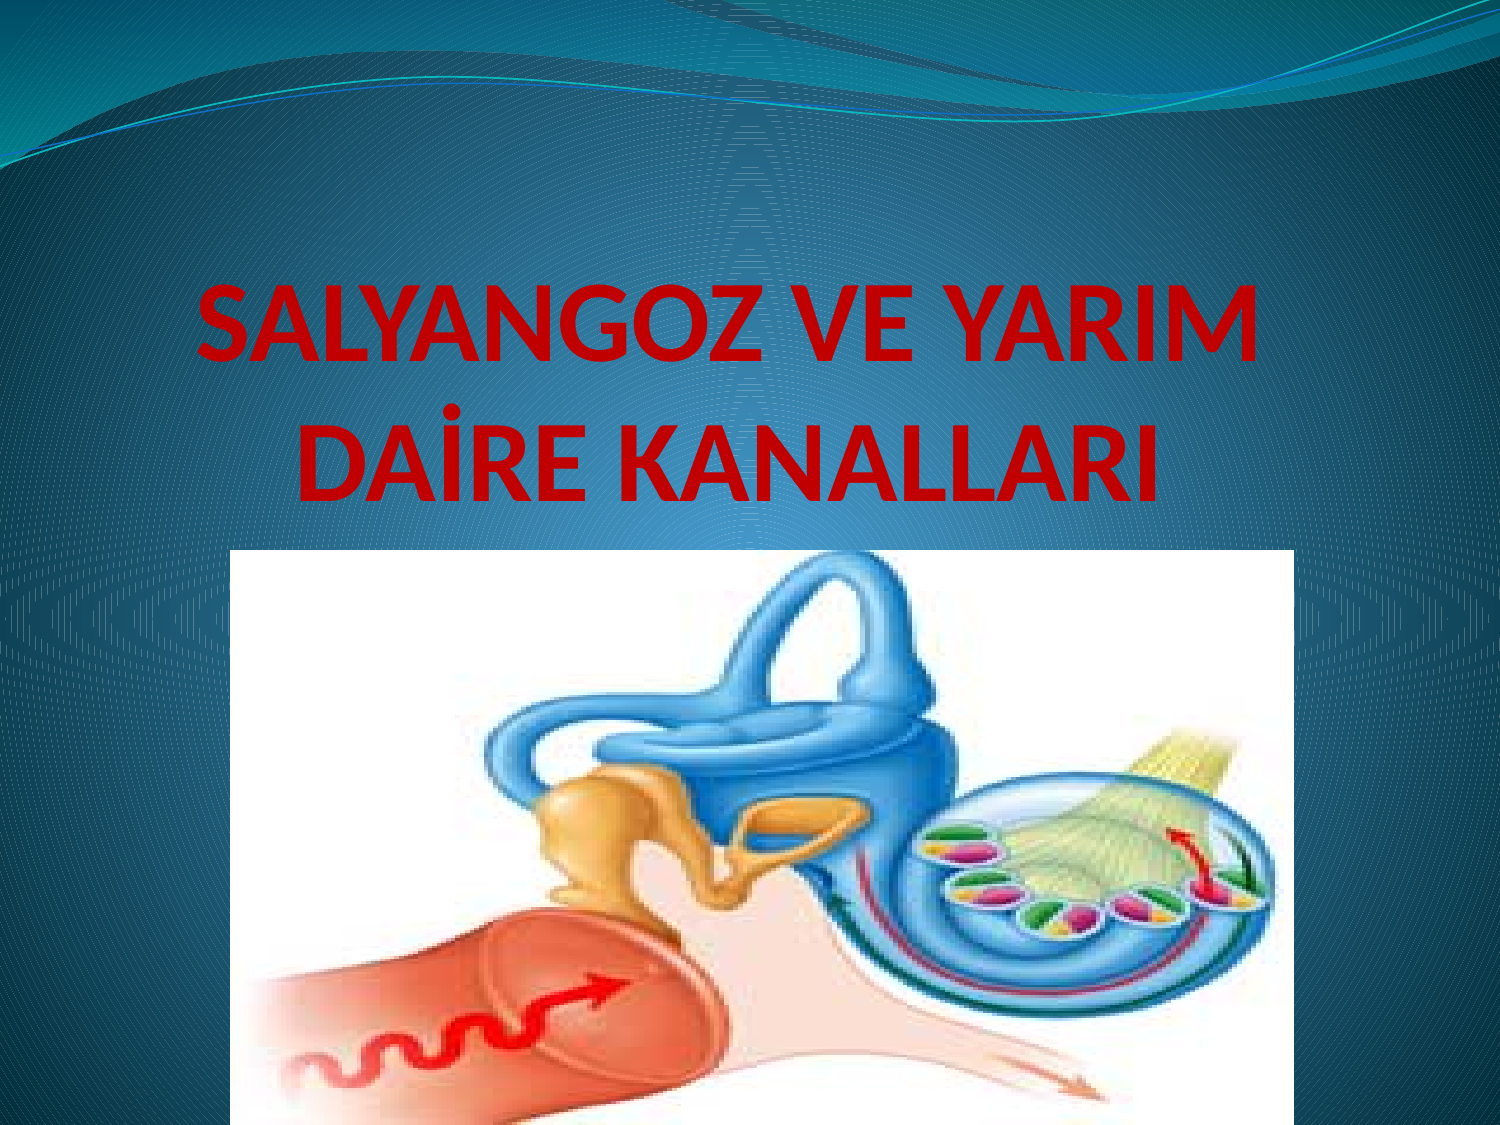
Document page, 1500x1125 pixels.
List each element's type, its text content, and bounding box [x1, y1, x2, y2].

title SALYANGOZ VE YARIM DAİRE KANALLARI [87, 224, 1376, 525]
picture [229, 550, 1294, 1125]
